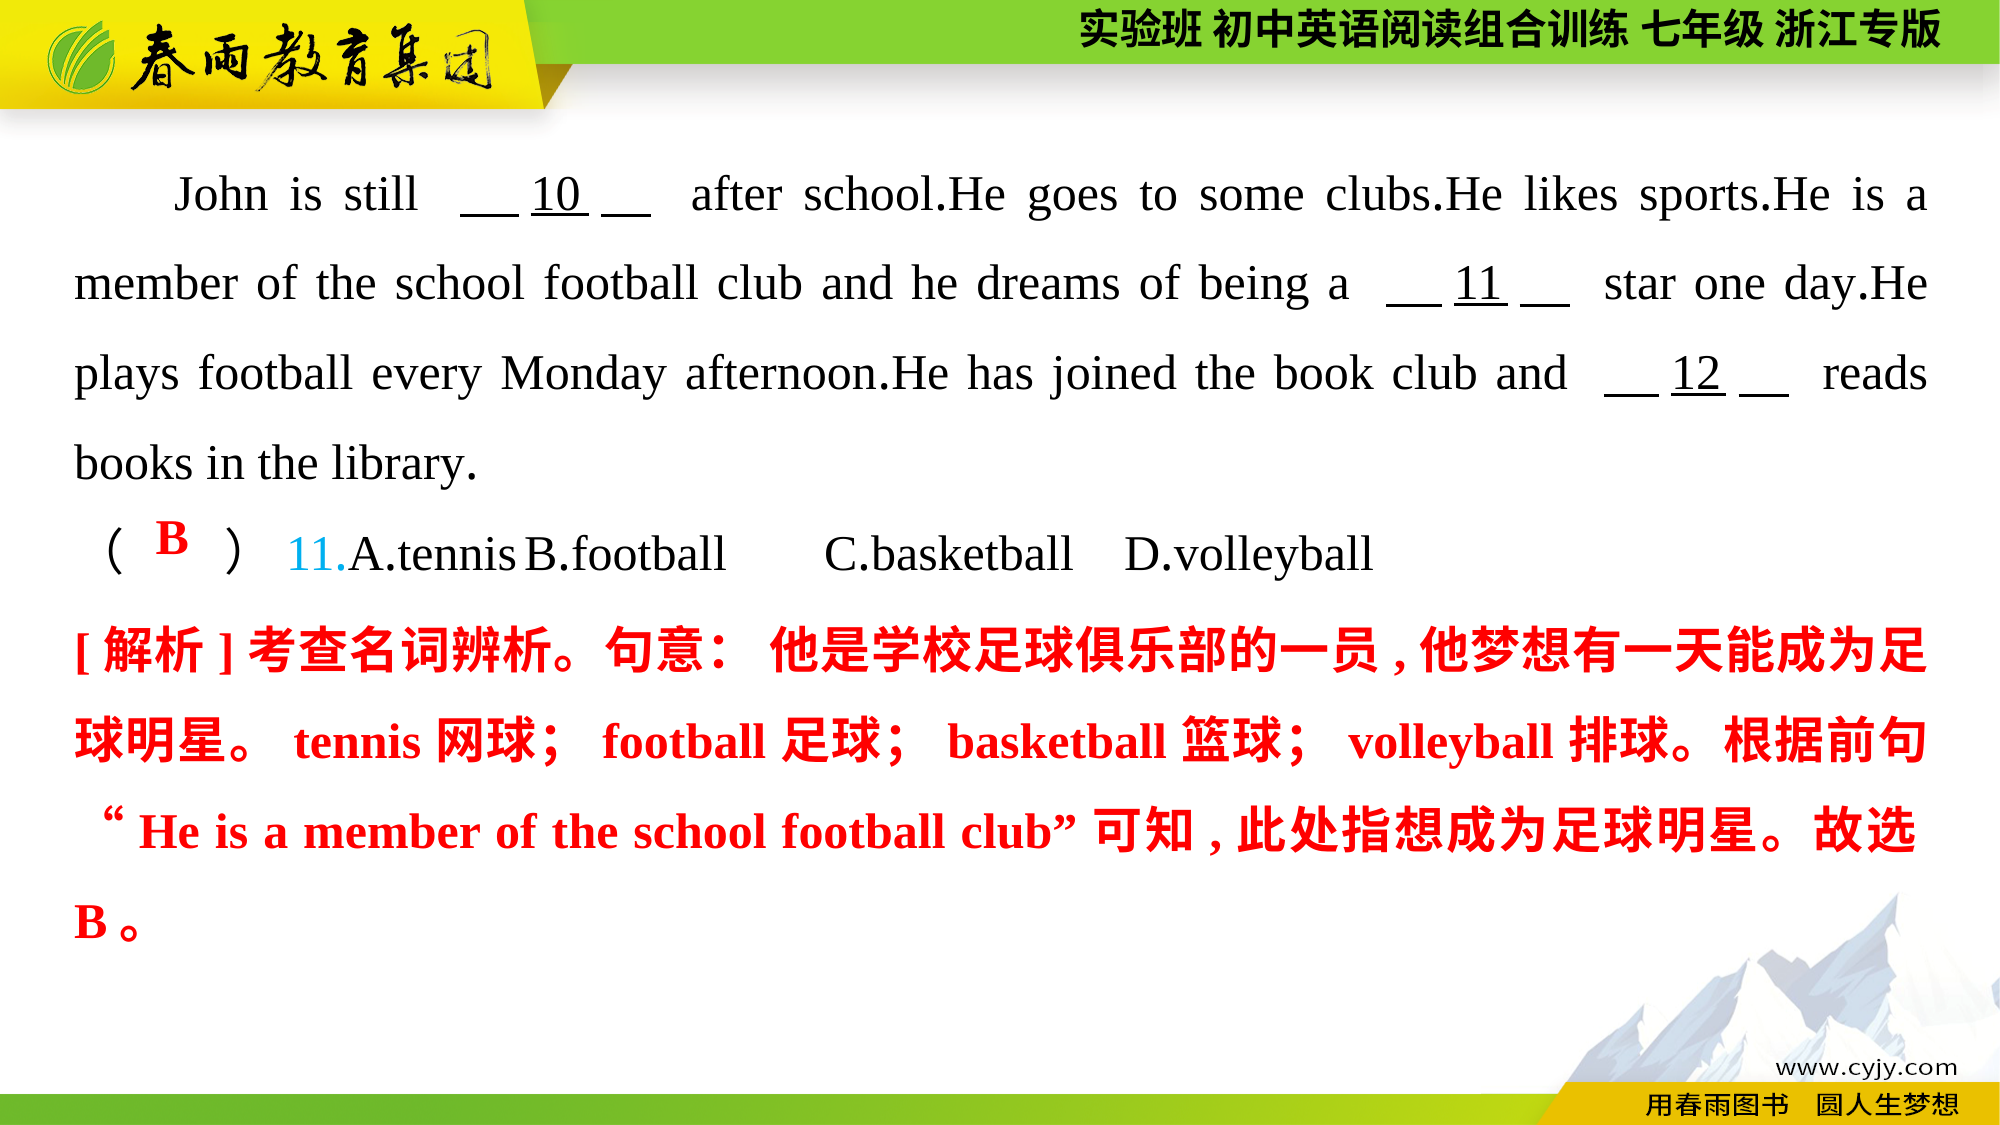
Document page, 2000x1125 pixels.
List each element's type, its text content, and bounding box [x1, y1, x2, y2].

list John is still 10 after school.He goes to some clubs.He likes sports.He is a member of the school football club and he dreams of being a 11 star one day.He plays football every Monday afternoon.He has joined the book club and 12 reads books in the library. （ ）11.A.tennis B.football C.basketball D.volleyball [59, 122, 1944, 581]
text_box B [140, 497, 204, 572]
text_box [解析]考查名词辨析。句意： 他是学校足球俱乐部的一员,他梦想有一天能成为足球明星。tennis网球；football足球；basketball篮球；volleyball排球。根据前句“He is a member of the school football club”可知,此处指想成为足球明星。故选B。 [59, 581, 1944, 957]
picture [0, 0, 2000, 1125]
